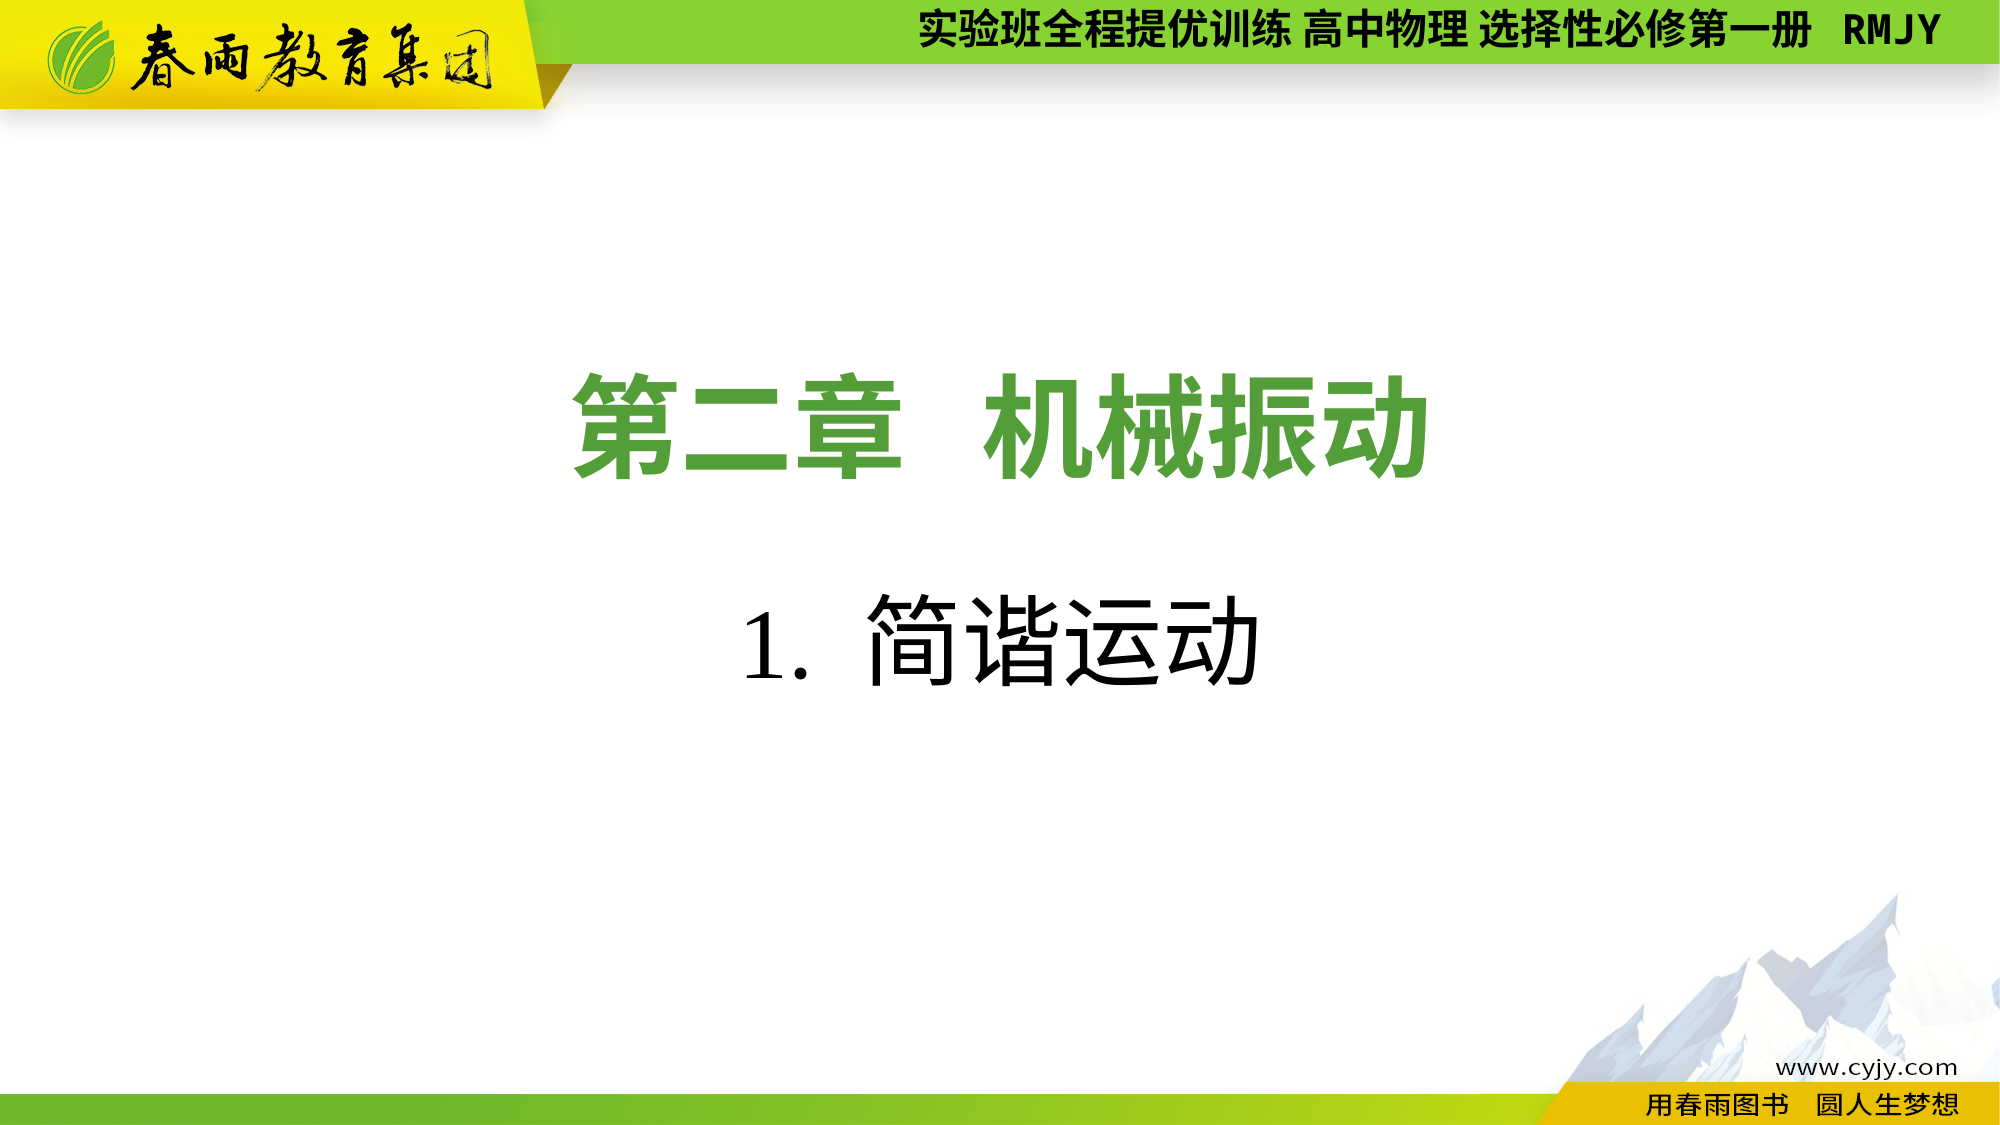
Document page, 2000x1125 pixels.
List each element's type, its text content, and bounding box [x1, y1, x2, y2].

text_box 1. 简谐运动 [54, 511, 1946, 706]
picture [0, 0, 2000, 1125]
text_box 第二章 机械振动 [54, 282, 1946, 500]
